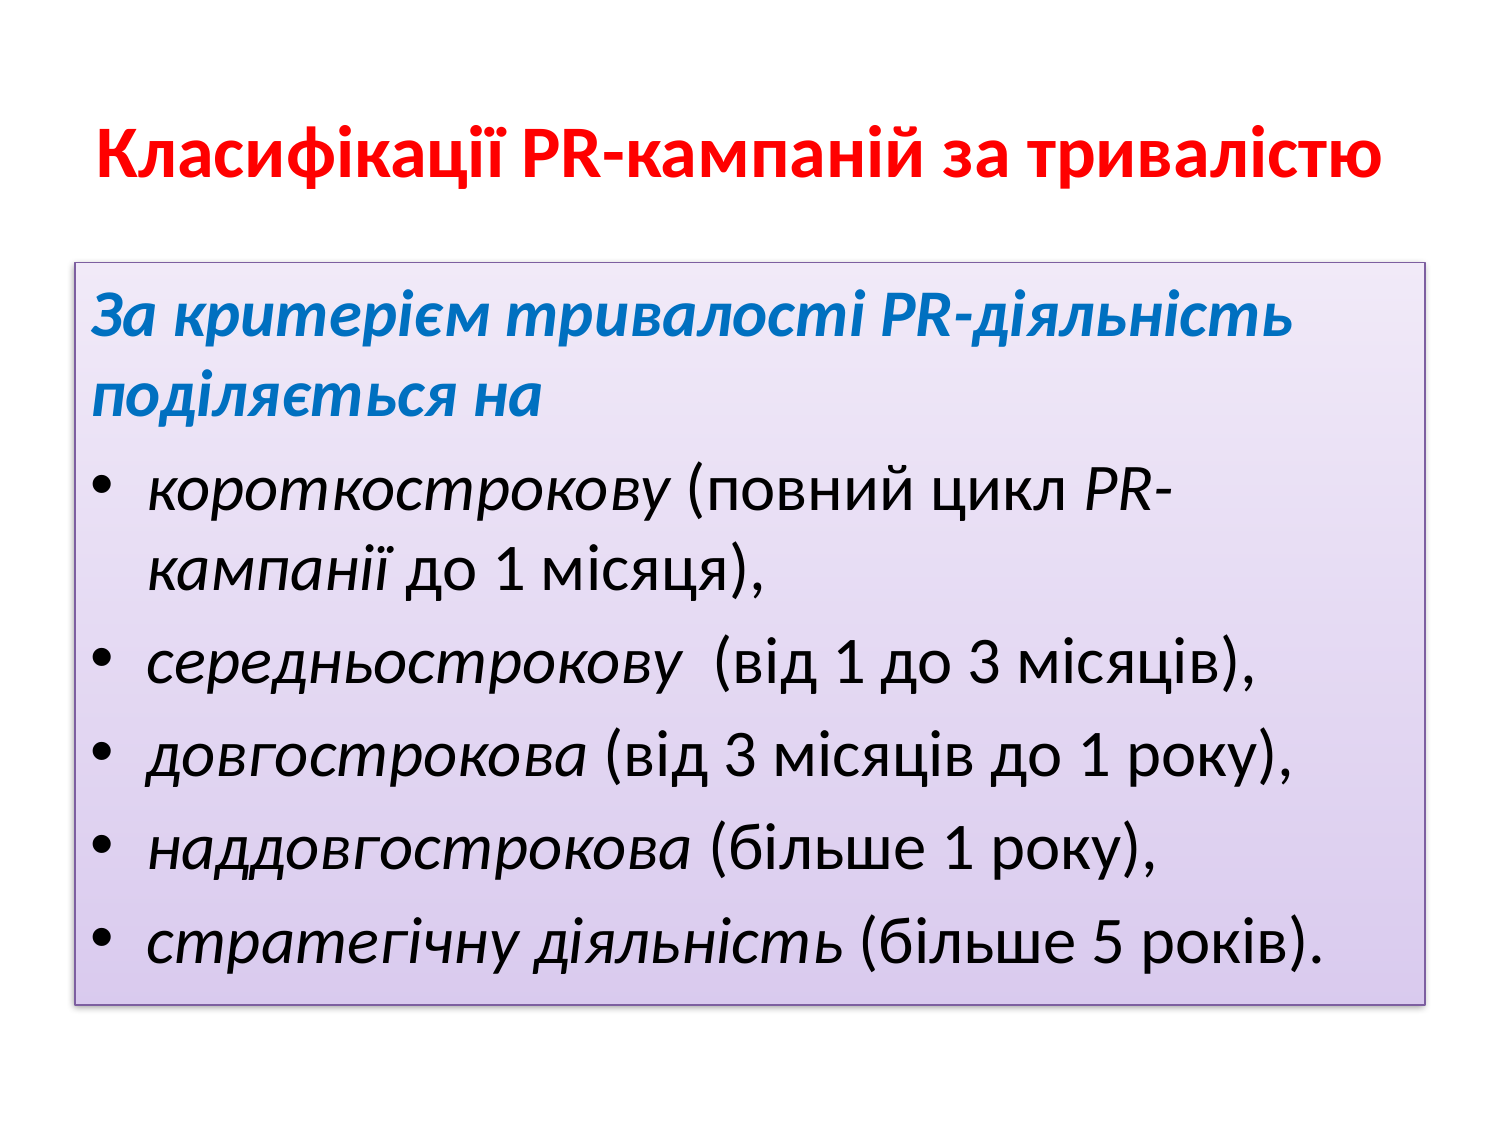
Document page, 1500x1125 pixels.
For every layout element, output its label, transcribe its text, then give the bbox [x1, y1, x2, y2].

list За критерієм тривалості PR-діяльність поділяється на короткострокову (повний цикл PR-кампанії до 1 місяця), середньострокову (від 1 до 3 місяців), довгострокова (від 3 місяців до 1 року), наддовгострокова (більше 1 року), стратегічну діяльність (більше 5 років). [74, 262, 1426, 1006]
title Класифікації PR-кампаній за тривалістю [64, 54, 1415, 243]
